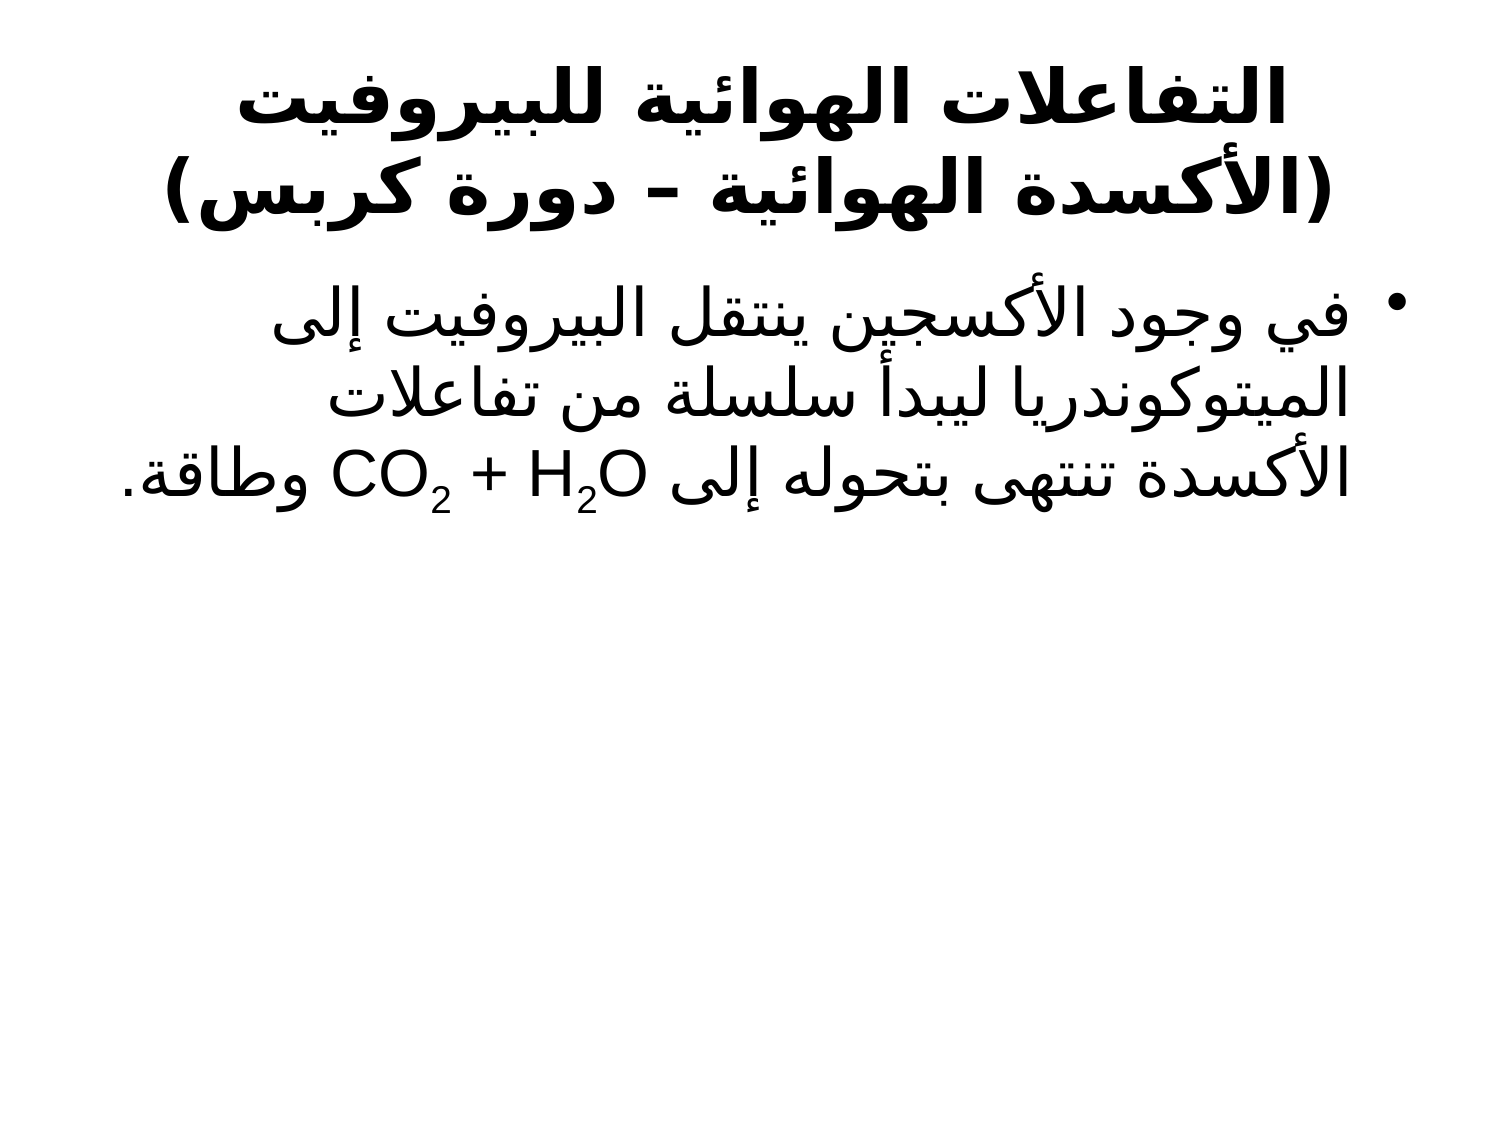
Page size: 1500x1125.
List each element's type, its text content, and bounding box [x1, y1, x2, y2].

list في وجود الأكسجين ينتقل البيروفيت إلى الميتوكوندريا ليبدأ سلسلة من تفاعلات الأكسدة تنتهى بتحوله إلى CO2 + H2O وطاقة. [74, 262, 1426, 1006]
title التفاعلات الهوائية للبيروفيت (الأكسدة الهوائية – دورة كربس) [74, 44, 1426, 233]
